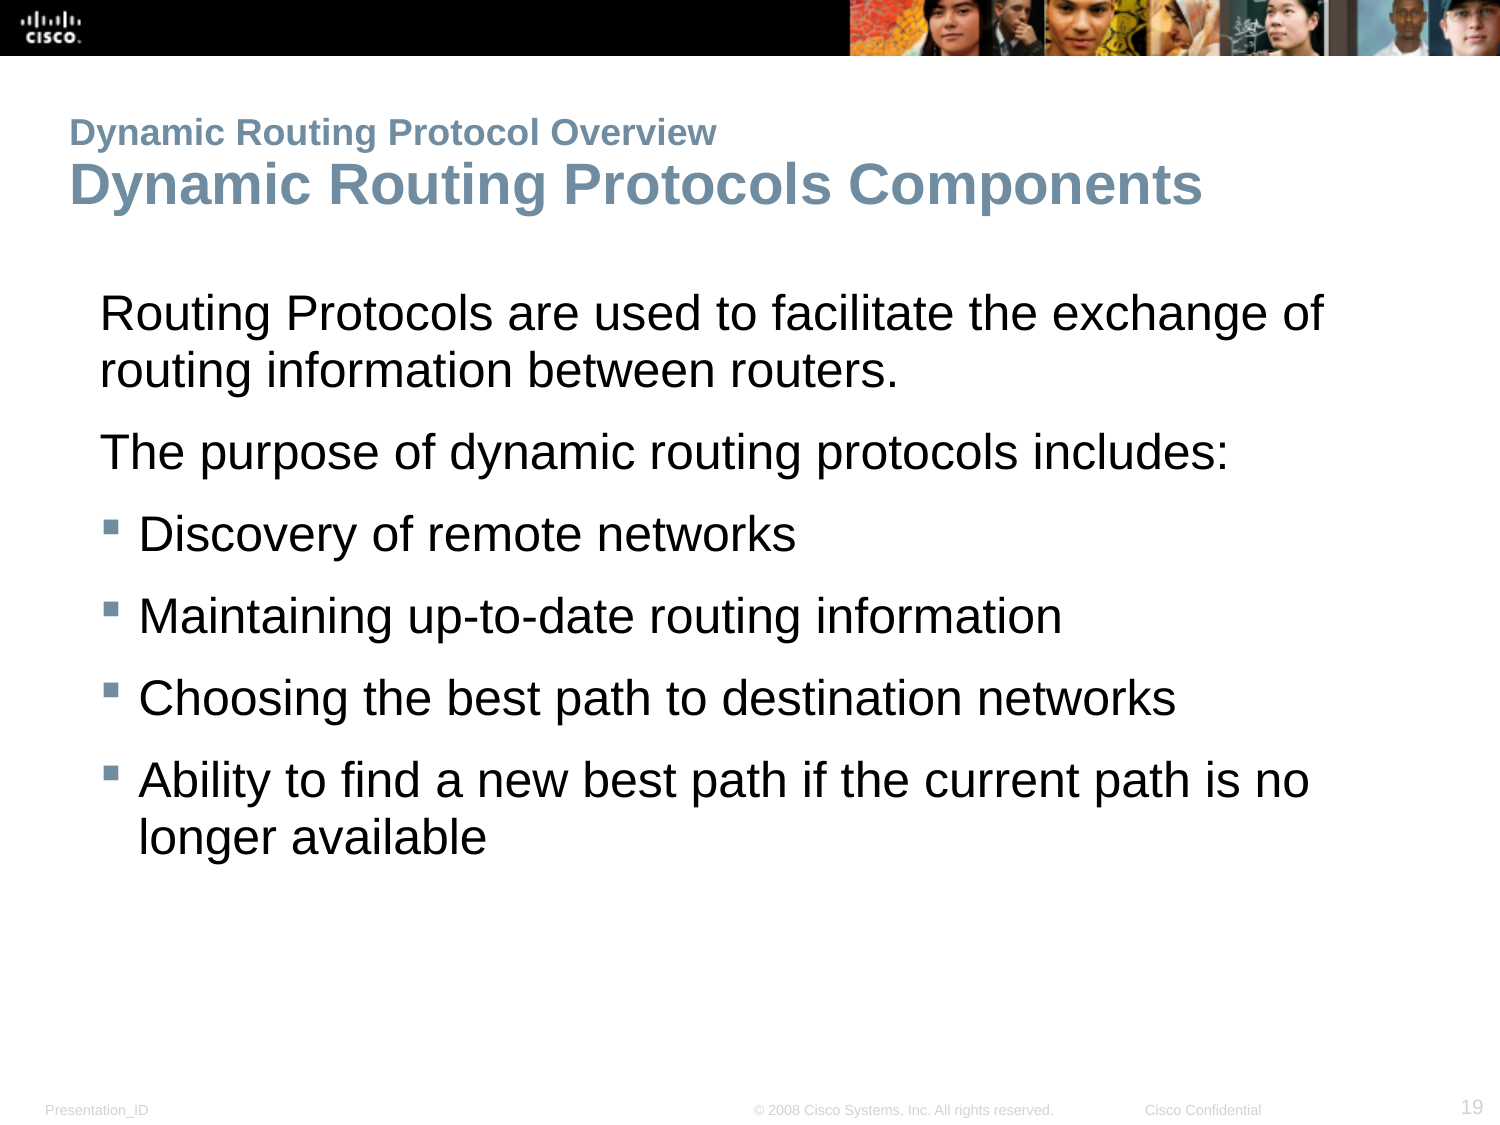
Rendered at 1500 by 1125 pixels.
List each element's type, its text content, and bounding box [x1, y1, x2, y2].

picture [0, 0, 1500, 56]
title Dynamic Routing Protocol Overview Dynamic Routing Protocols Components [55, 80, 1443, 224]
list Routing Protocols are used to facilitate the exchange of routing information between routers. The purpose of dynamic routing protocols includes: Discovery of remote networks Maintaining up-to-date routing information Choosing the best path to destination networks Ability to find a new best path if the current path is no longer available [86, 278, 1389, 1024]
